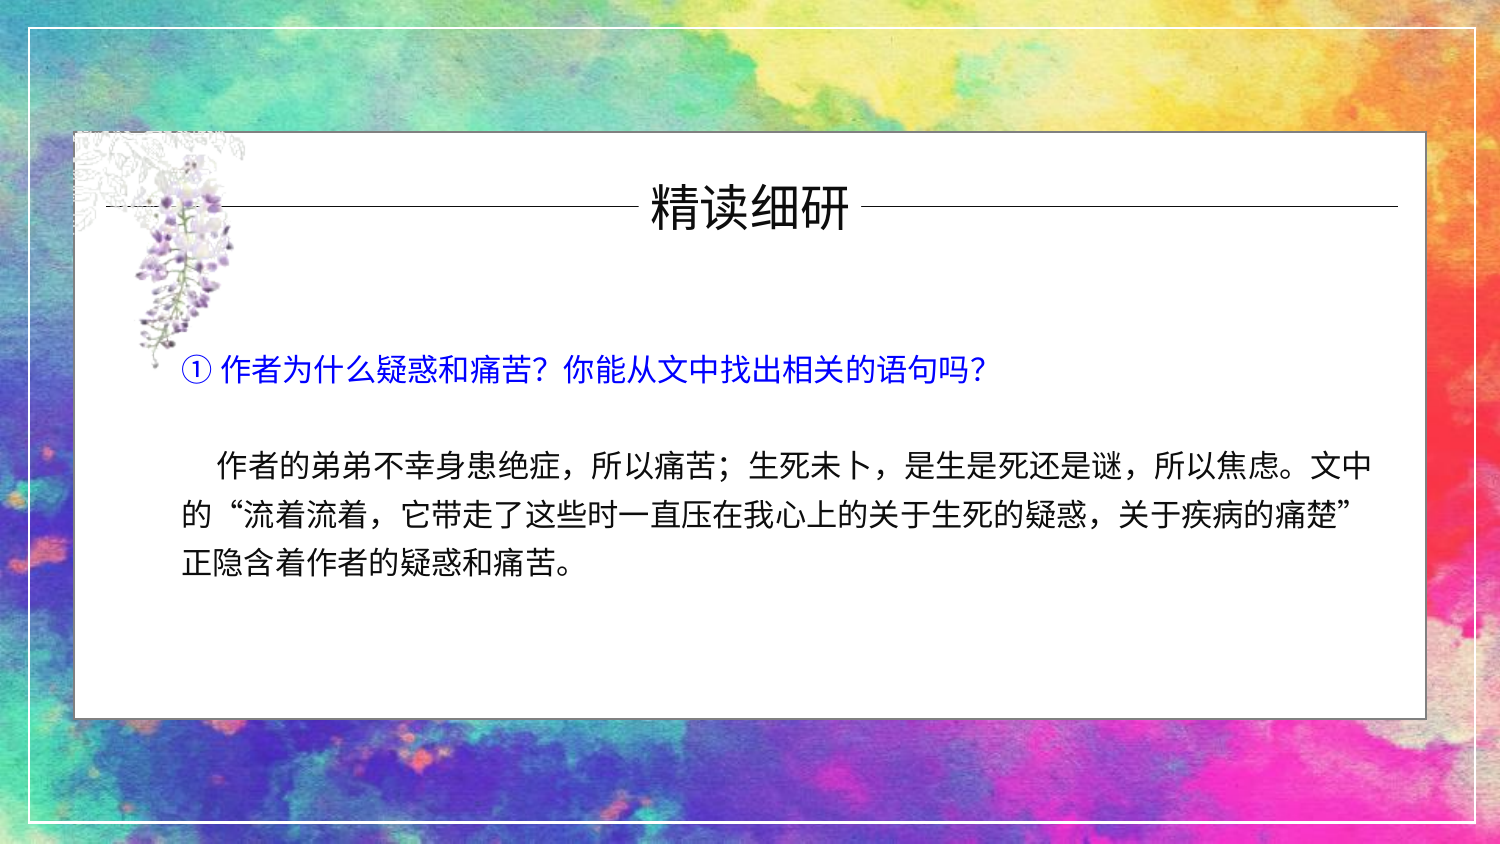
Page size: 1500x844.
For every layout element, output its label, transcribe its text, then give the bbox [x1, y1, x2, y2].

text_box ①作者为什么疑惑和痛苦？你能从文中找出相关的语句吗？ [272, 329, 1284, 394]
text_box 精读细研 [638, 171, 862, 206]
picture [0, 0, 1500, 844]
text_box [28, 27, 1476, 824]
text_box 精读细研 [638, 207, 862, 243]
text_box 作者的弟弟不幸身患绝症，所以痛苦；生死未卜，是生是死还是谜，所以焦虑。文中的“流着流着，它带走了这些时一直压在我心上的关于生死的疑惑，关于疾病的痛楚”正隐含着作者的疑惑和痛苦。 [169, 428, 1399, 588]
